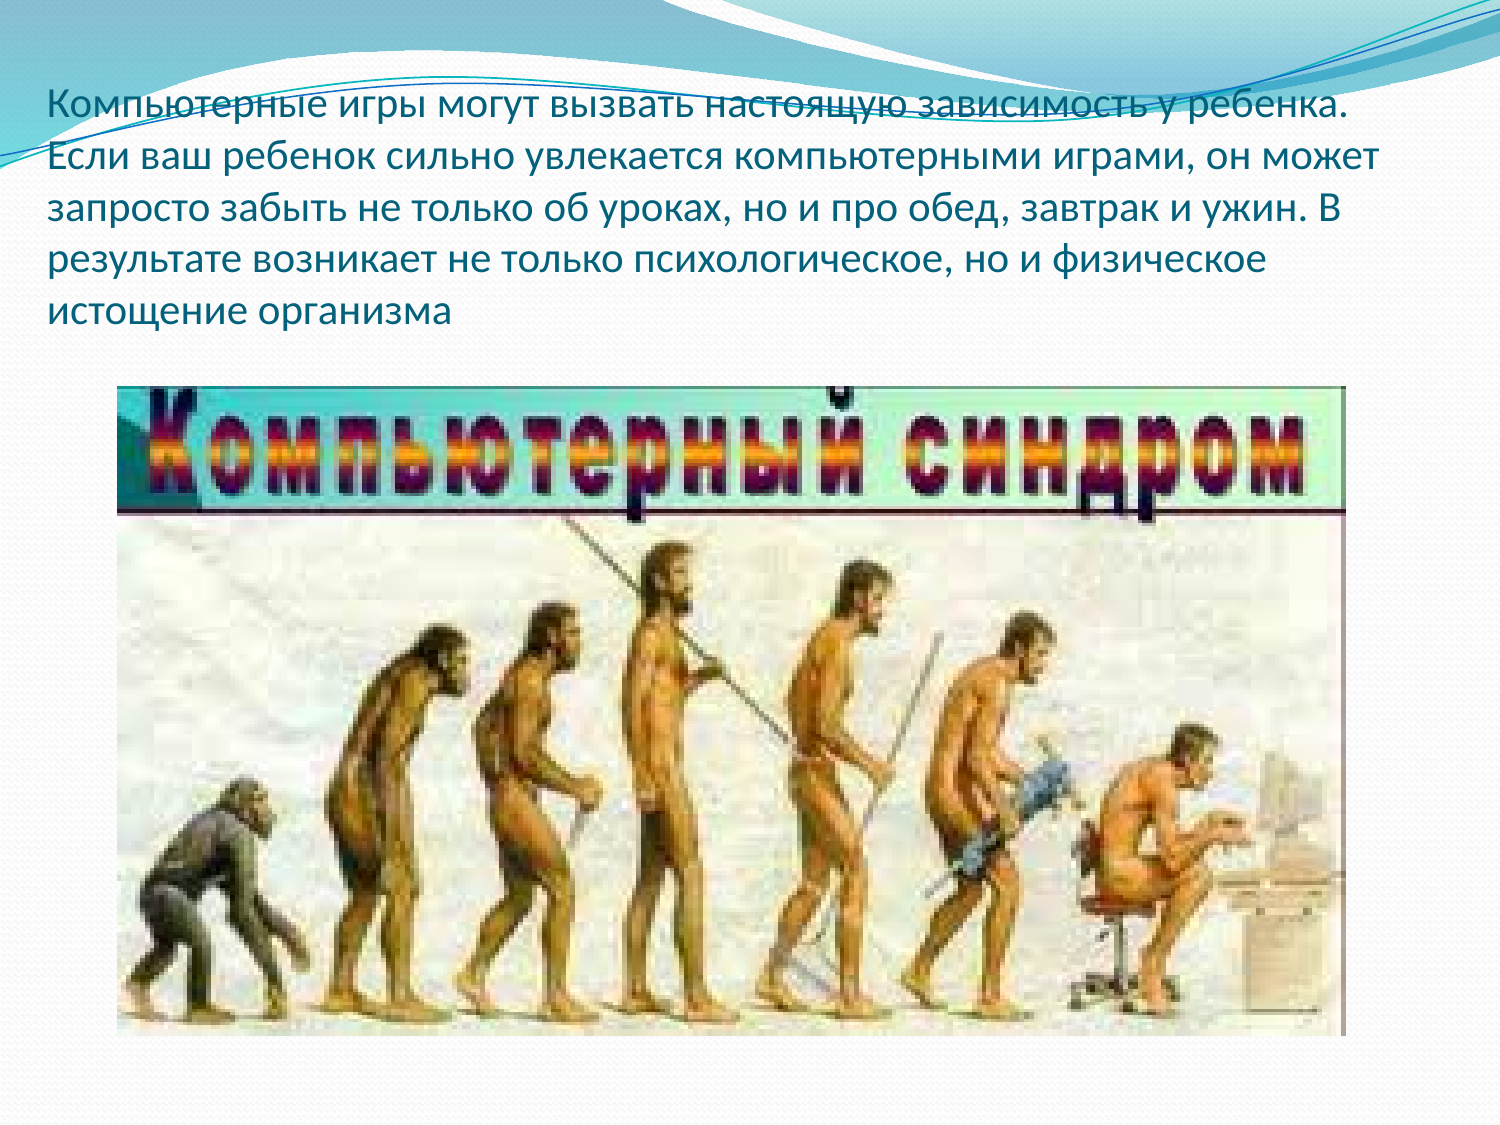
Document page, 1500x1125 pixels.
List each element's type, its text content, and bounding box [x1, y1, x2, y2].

picture [116, 386, 1346, 1037]
title Компьютерные игры могут вызвать настоящую зависимость у ребенка. Если ваш ребенок сильно увлекается компьютерными играми, он может запросто забыть не только об уроках, но и про обед, завтрак и ужин. В результате возникает не только психологическое, но и физическое истощение организма [46, 66, 1419, 333]
